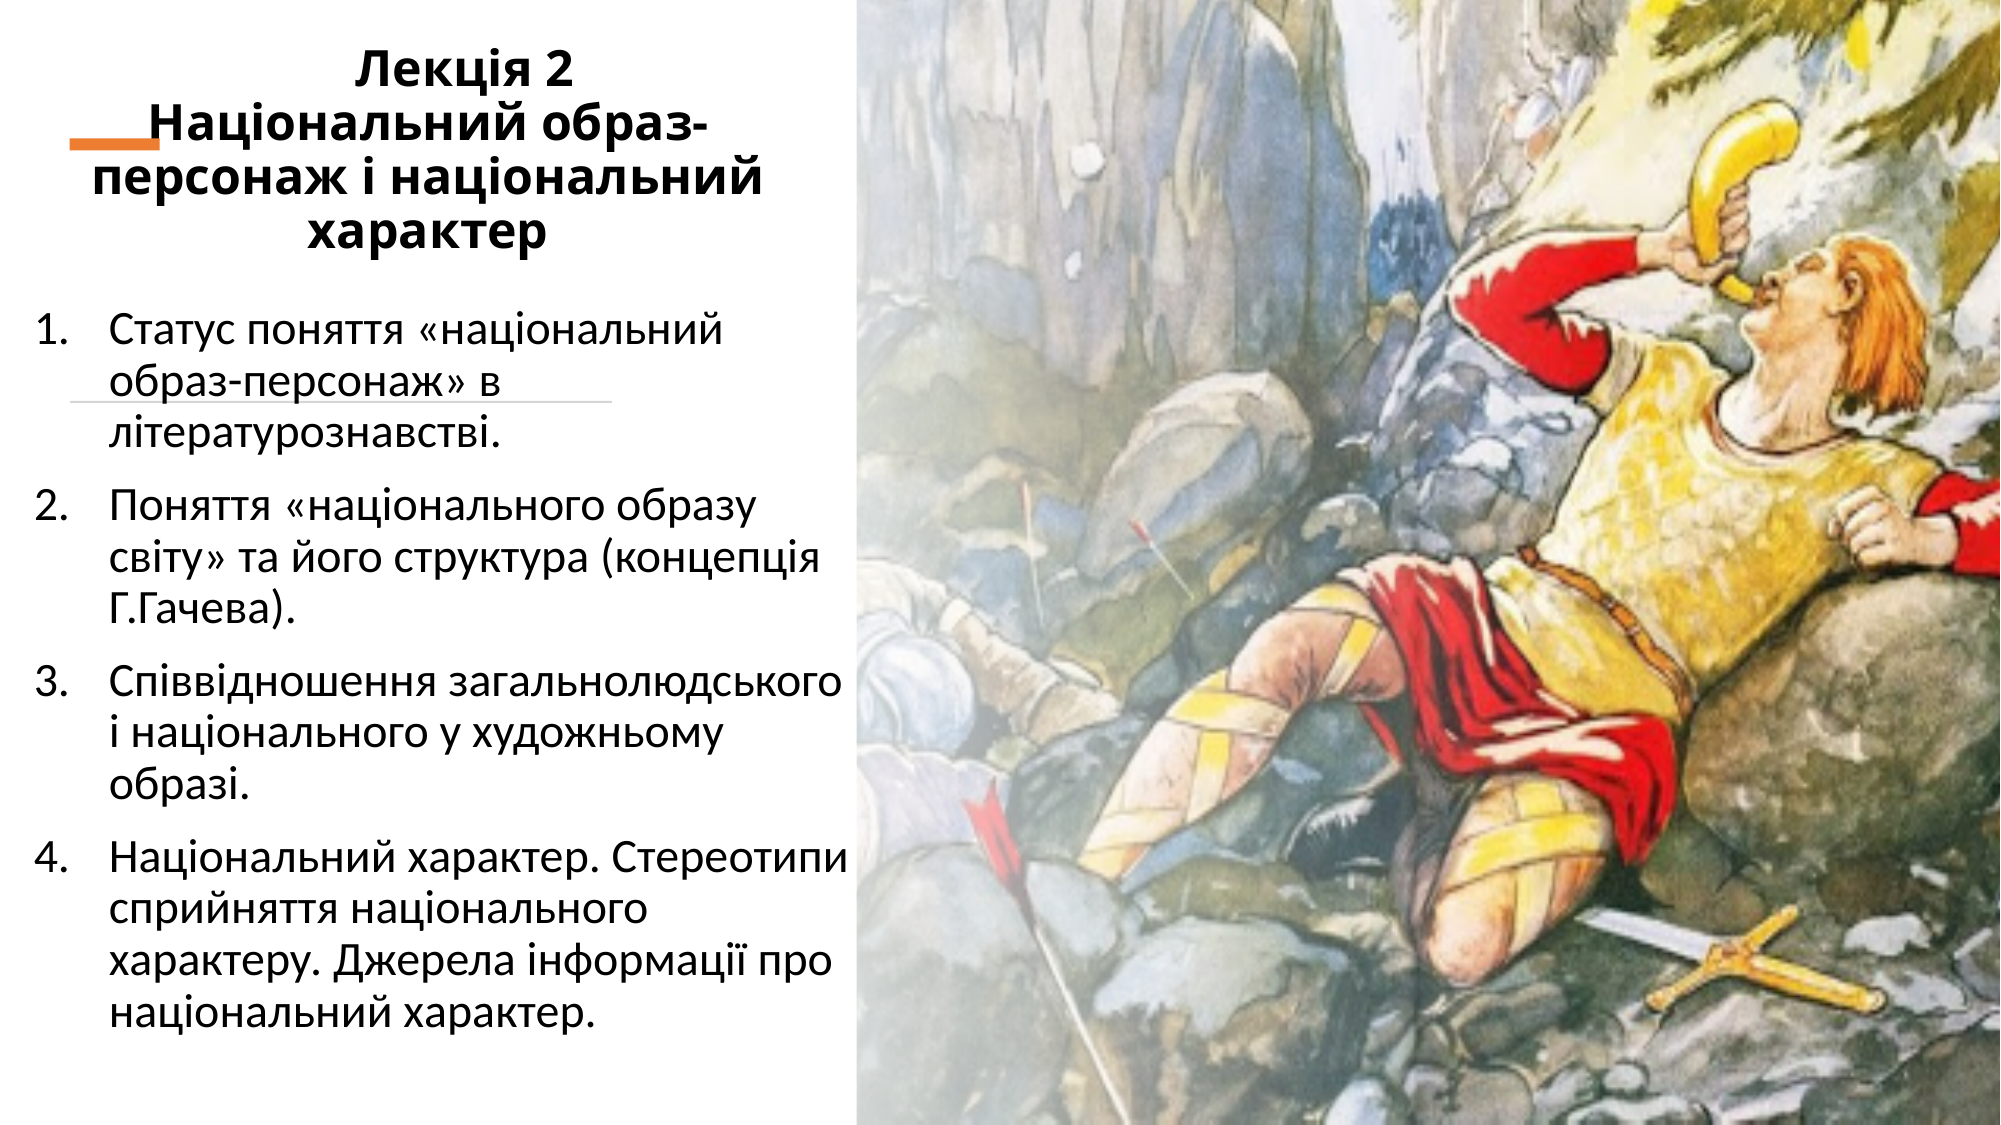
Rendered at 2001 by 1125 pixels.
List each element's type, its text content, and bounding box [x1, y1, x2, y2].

text_box [0, 0, 856, 295]
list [856, 0, 2000, 1125]
title Лекція 2 Національний образ-персонаж і національний характер [60, 28, 796, 267]
list Статус поняття «національний образ-персонаж» в літературознавстві. Поняття «національного образу світу» та його структура (концепція Г.Гачева). Співвідношення загальнолюдського і національного у художньому образі. Національний характер. Стереотипи сприйняття національного характеру. Джерела інформації про національний характер. [0, 295, 856, 1125]
text_box [69, 137, 161, 151]
